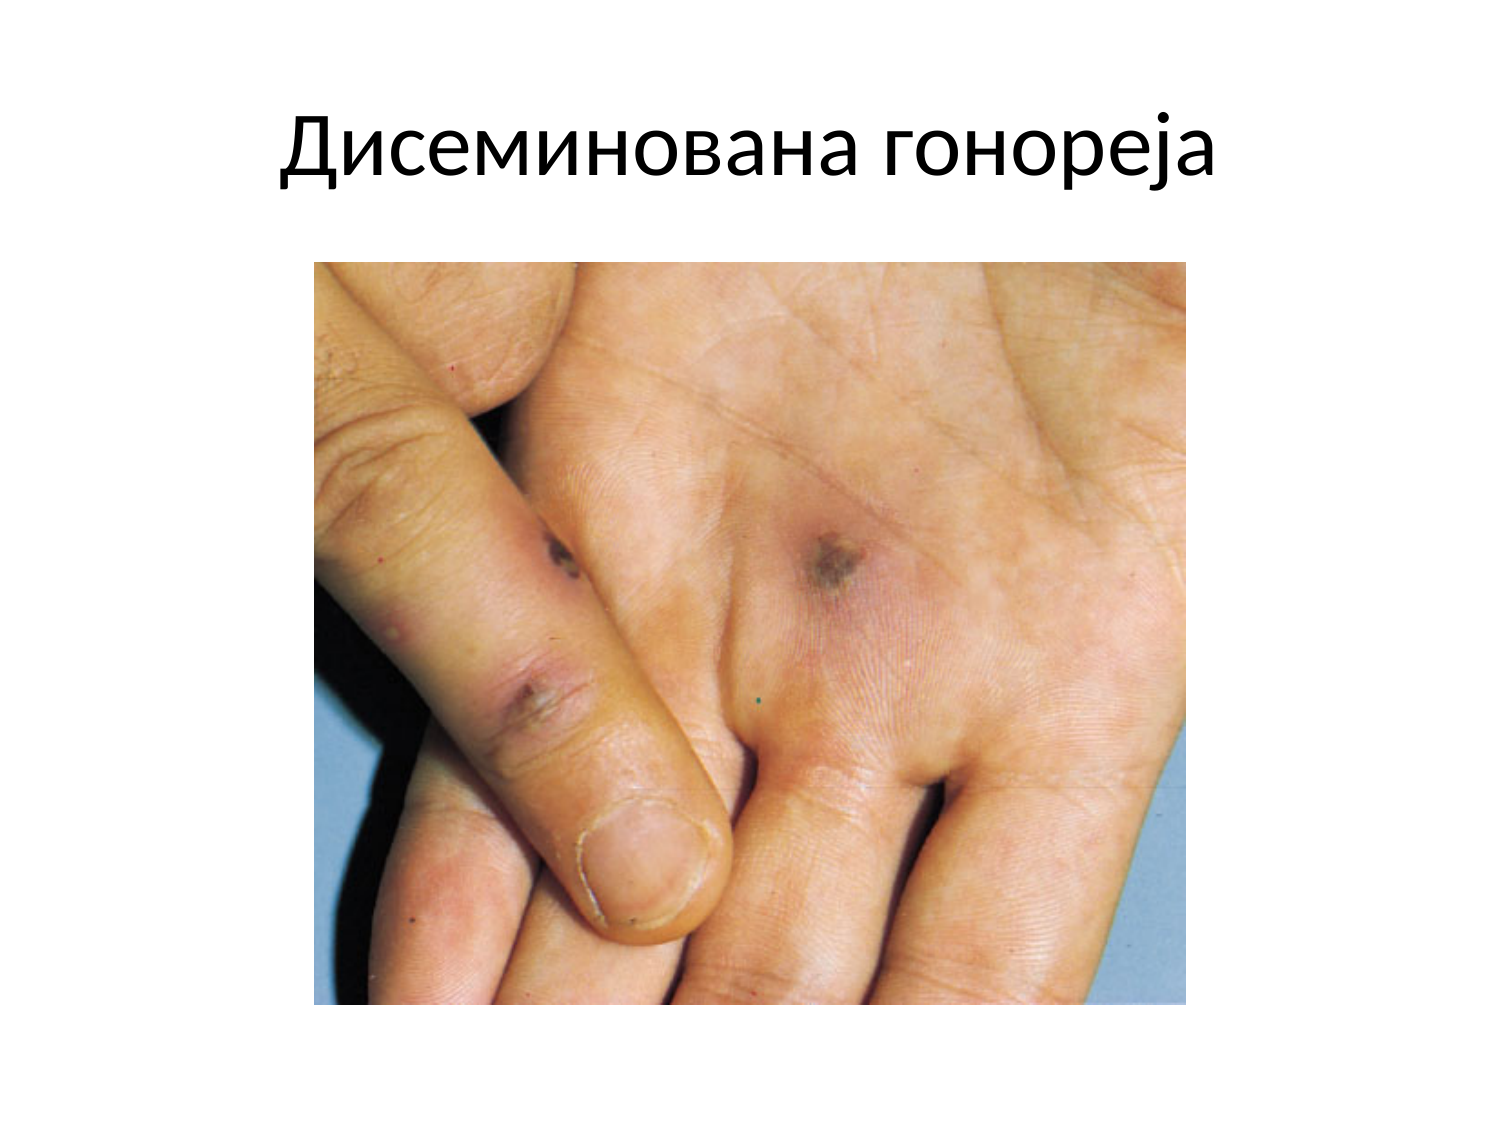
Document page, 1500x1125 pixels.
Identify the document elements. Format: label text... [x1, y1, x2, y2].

title Дисеминована гонореја [75, 45, 1425, 233]
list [314, 262, 1186, 1006]
